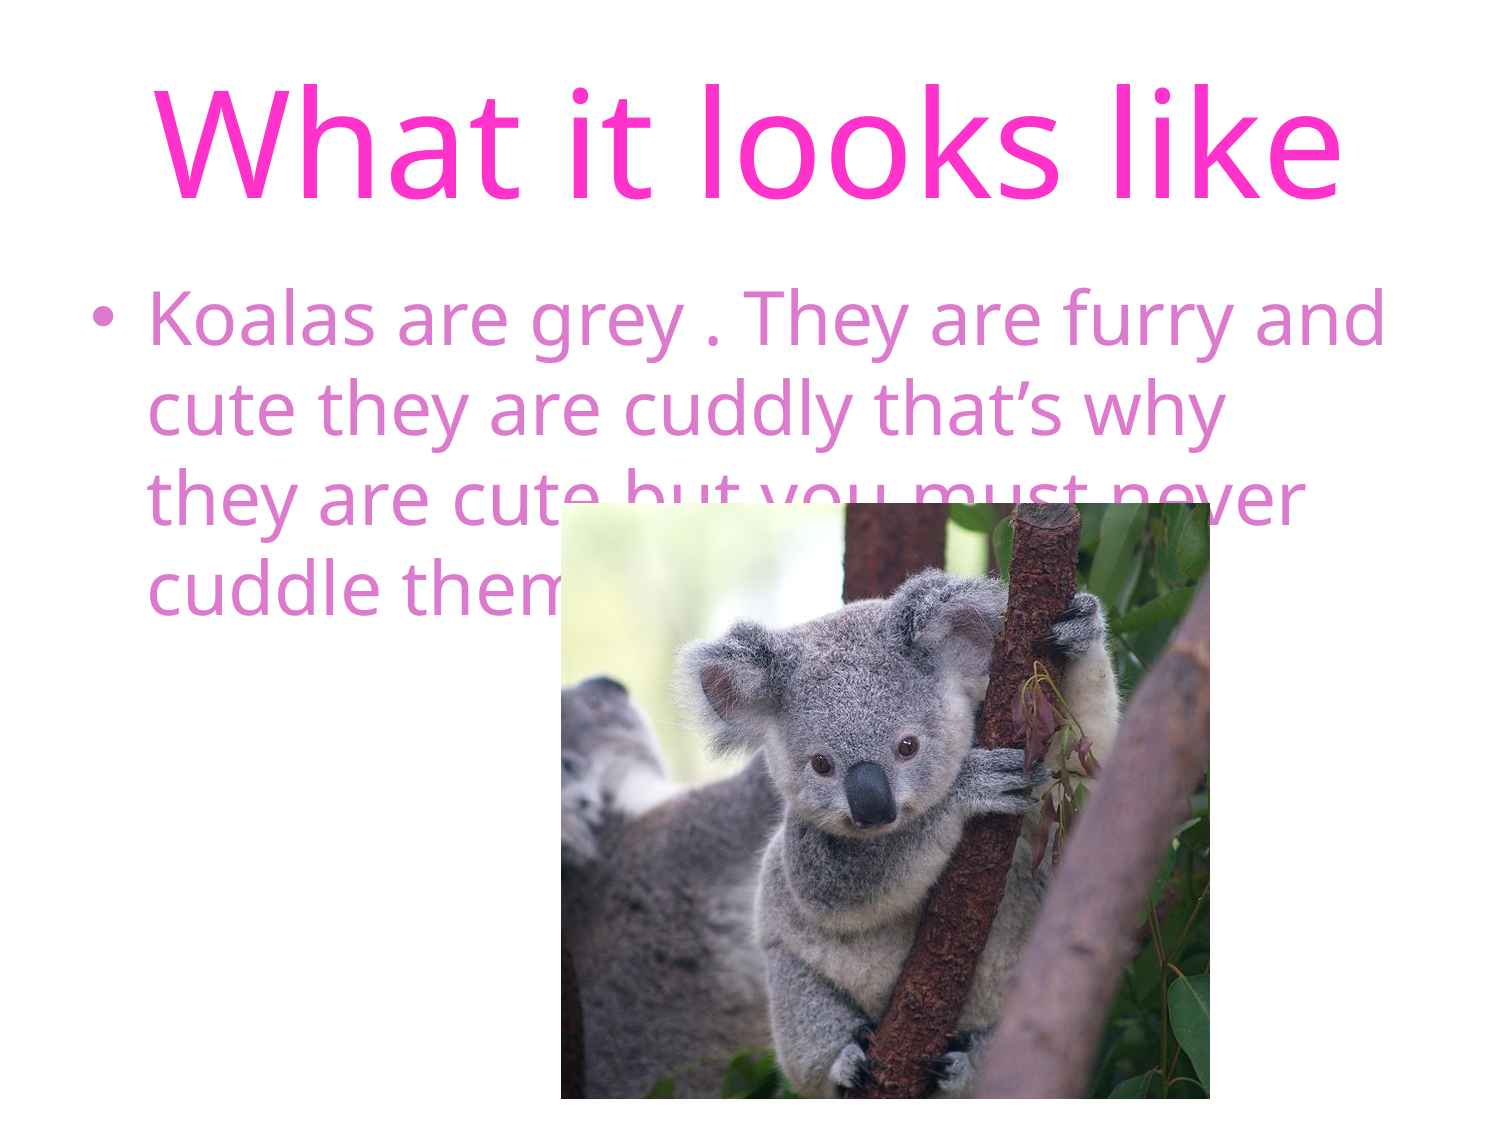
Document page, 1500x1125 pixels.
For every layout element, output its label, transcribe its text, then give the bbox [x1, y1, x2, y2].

list Koalas are grey . They are furry and cute they are cuddly that’s why they are cute but you must never cuddle them [75, 262, 1425, 1005]
picture [560, 503, 1210, 1099]
title What it looks like [75, 45, 1425, 233]
